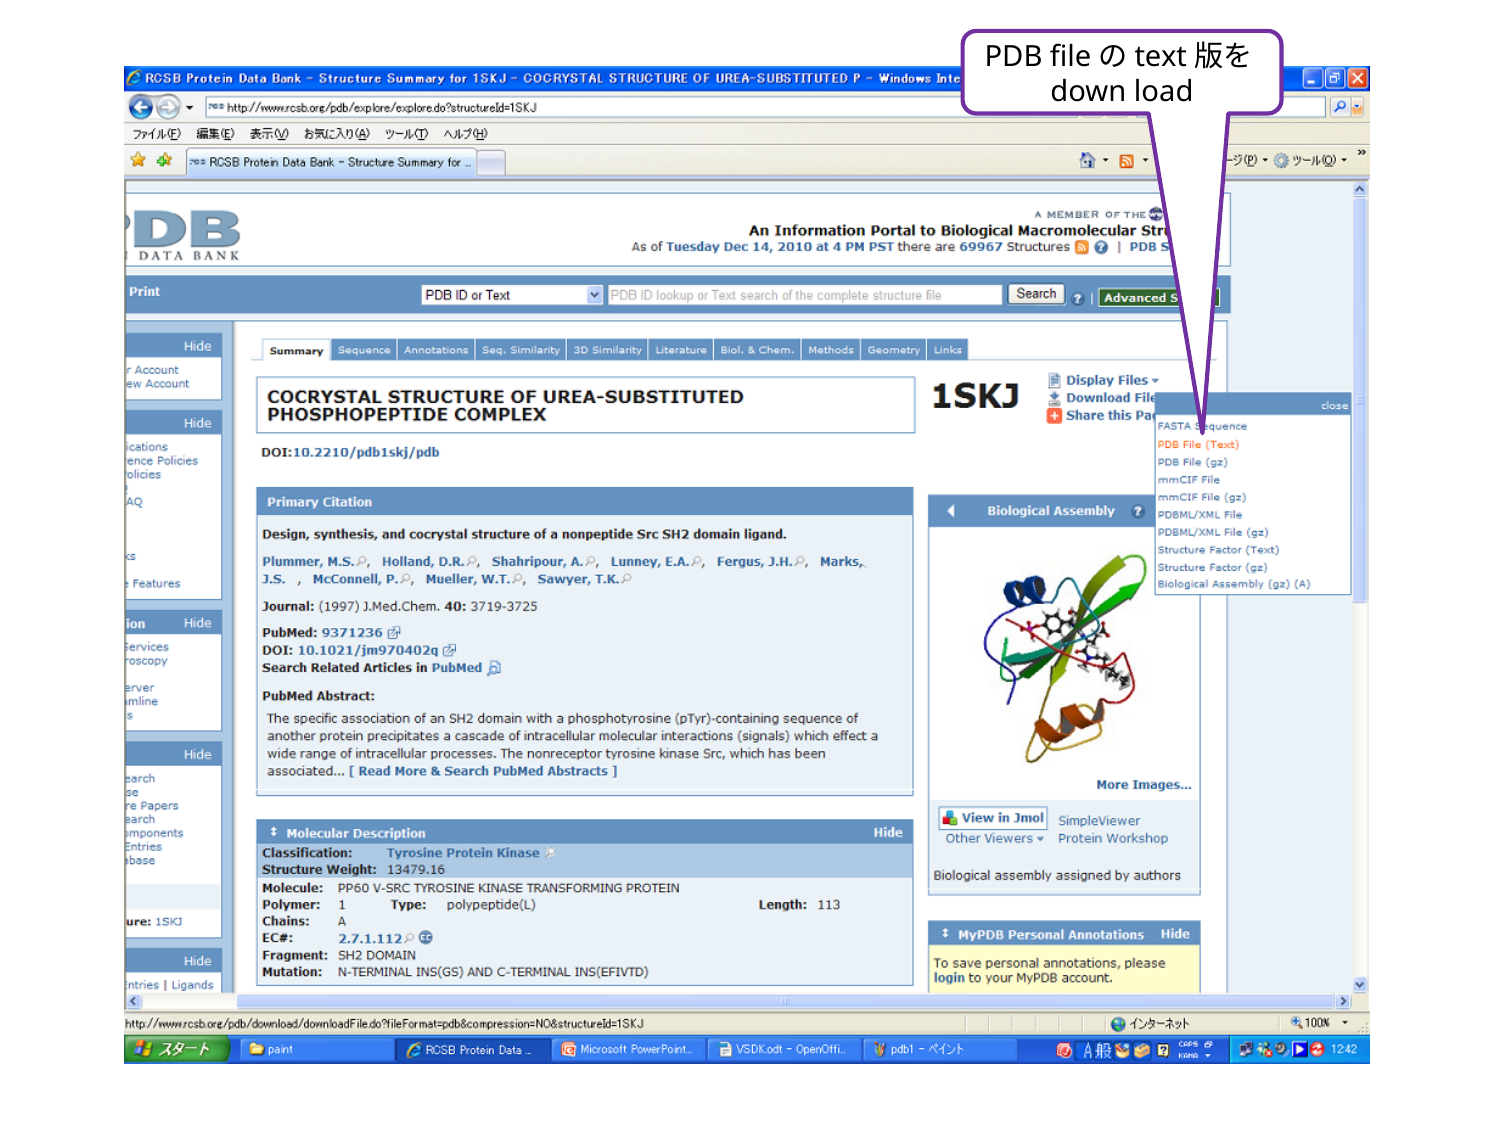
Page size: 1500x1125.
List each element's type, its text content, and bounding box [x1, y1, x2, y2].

text_box PDB fileのtext版をdown load [960, 28, 1284, 64]
picture [123, 66, 1370, 1064]
